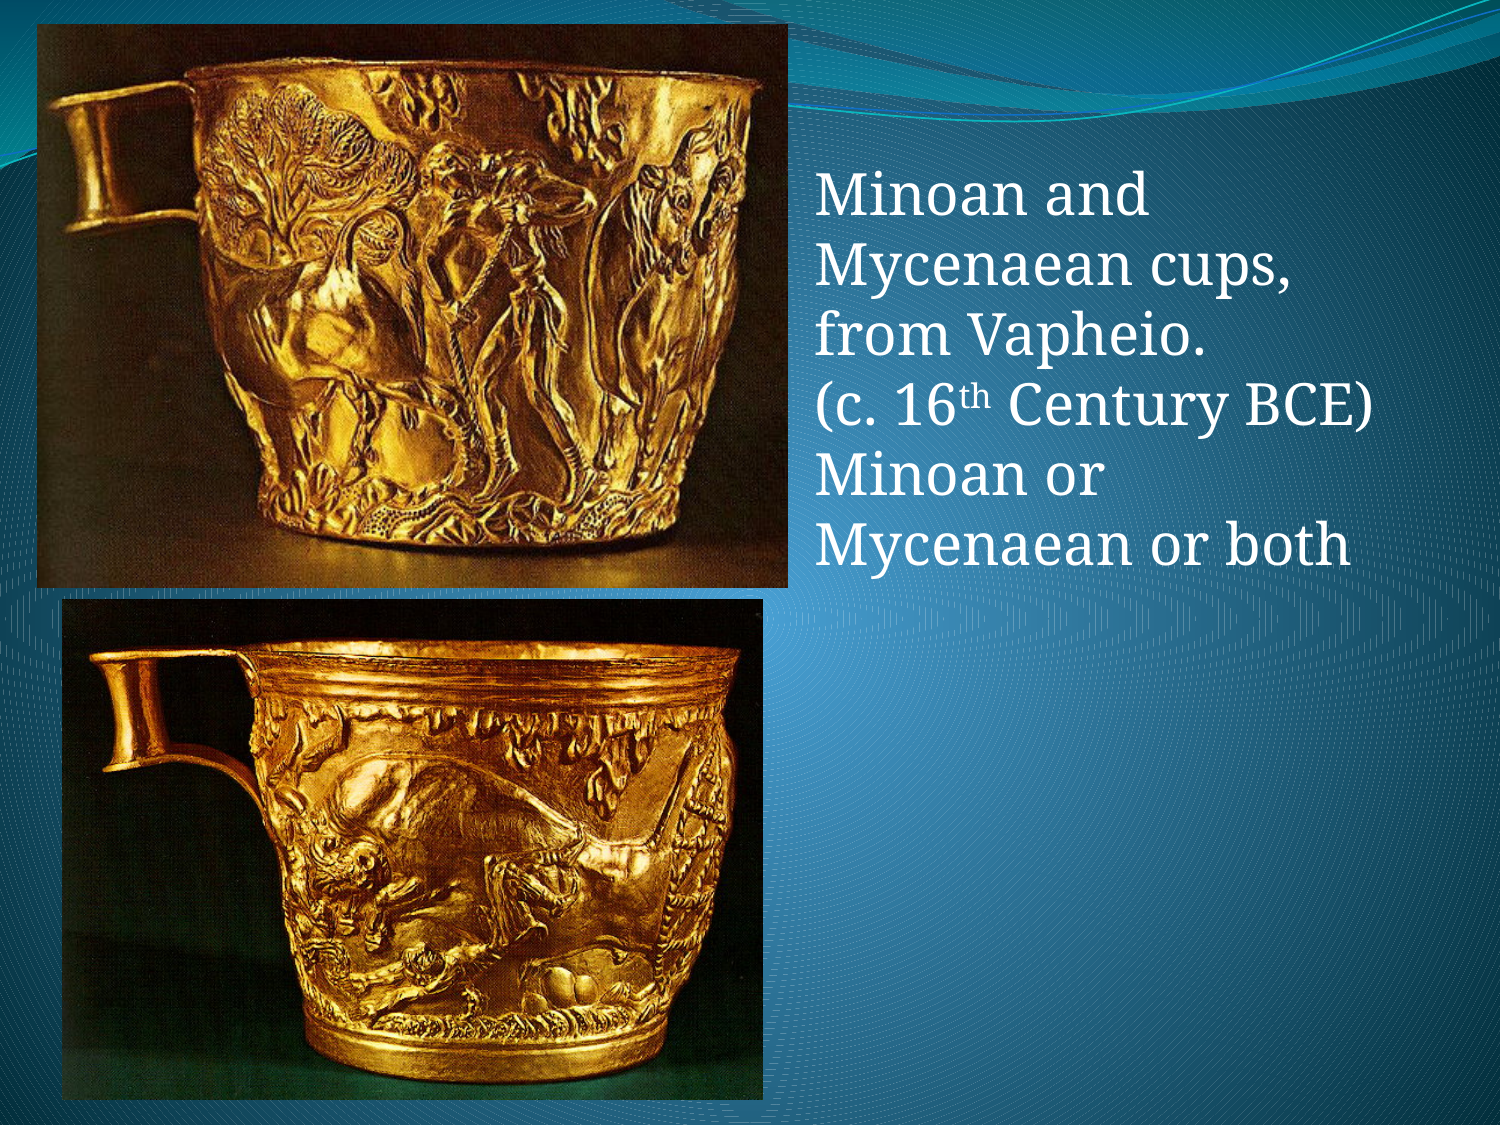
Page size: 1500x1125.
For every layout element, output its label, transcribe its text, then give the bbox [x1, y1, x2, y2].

picture [37, 24, 788, 588]
picture [62, 599, 763, 1101]
text_box Minoan and Mycenaean cups, from Vapheio. (c. 16th Century BCE) Minoan or Mycenaean or both [800, 149, 1438, 585]
